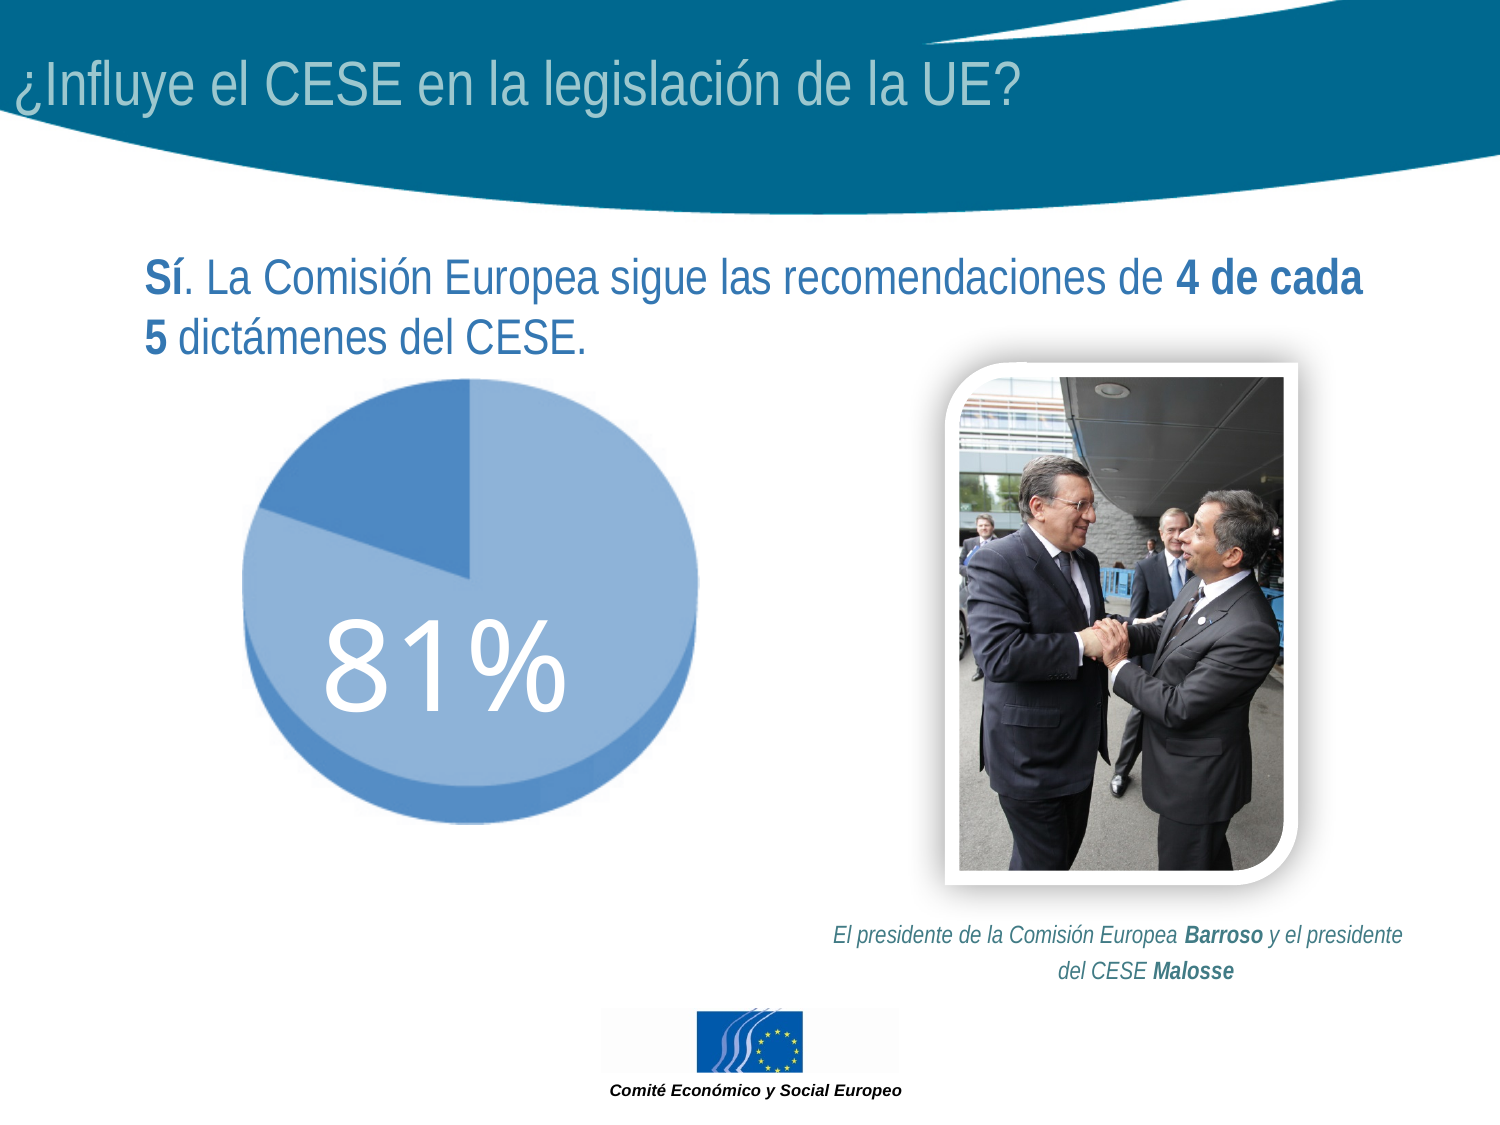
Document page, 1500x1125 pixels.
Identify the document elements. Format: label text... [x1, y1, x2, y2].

picture [951, 369, 1292, 879]
text_box El presidente de la Comisión Europea Barroso y el presidente del CESE Malosse [809, 904, 1435, 985]
list Sí. La Comisión Europea sigue las recomendaciones de 4 de cada 5 dictámenes del CESE. [129, 237, 1388, 422]
text_box Comité Económico y Social Europeo [521, 1072, 991, 1108]
picture [241, 377, 700, 826]
picture [601, 1008, 899, 1072]
title ¿Influye el CESE en la legislación de la UE? [0, 0, 1357, 162]
picture [0, 155, 1500, 268]
